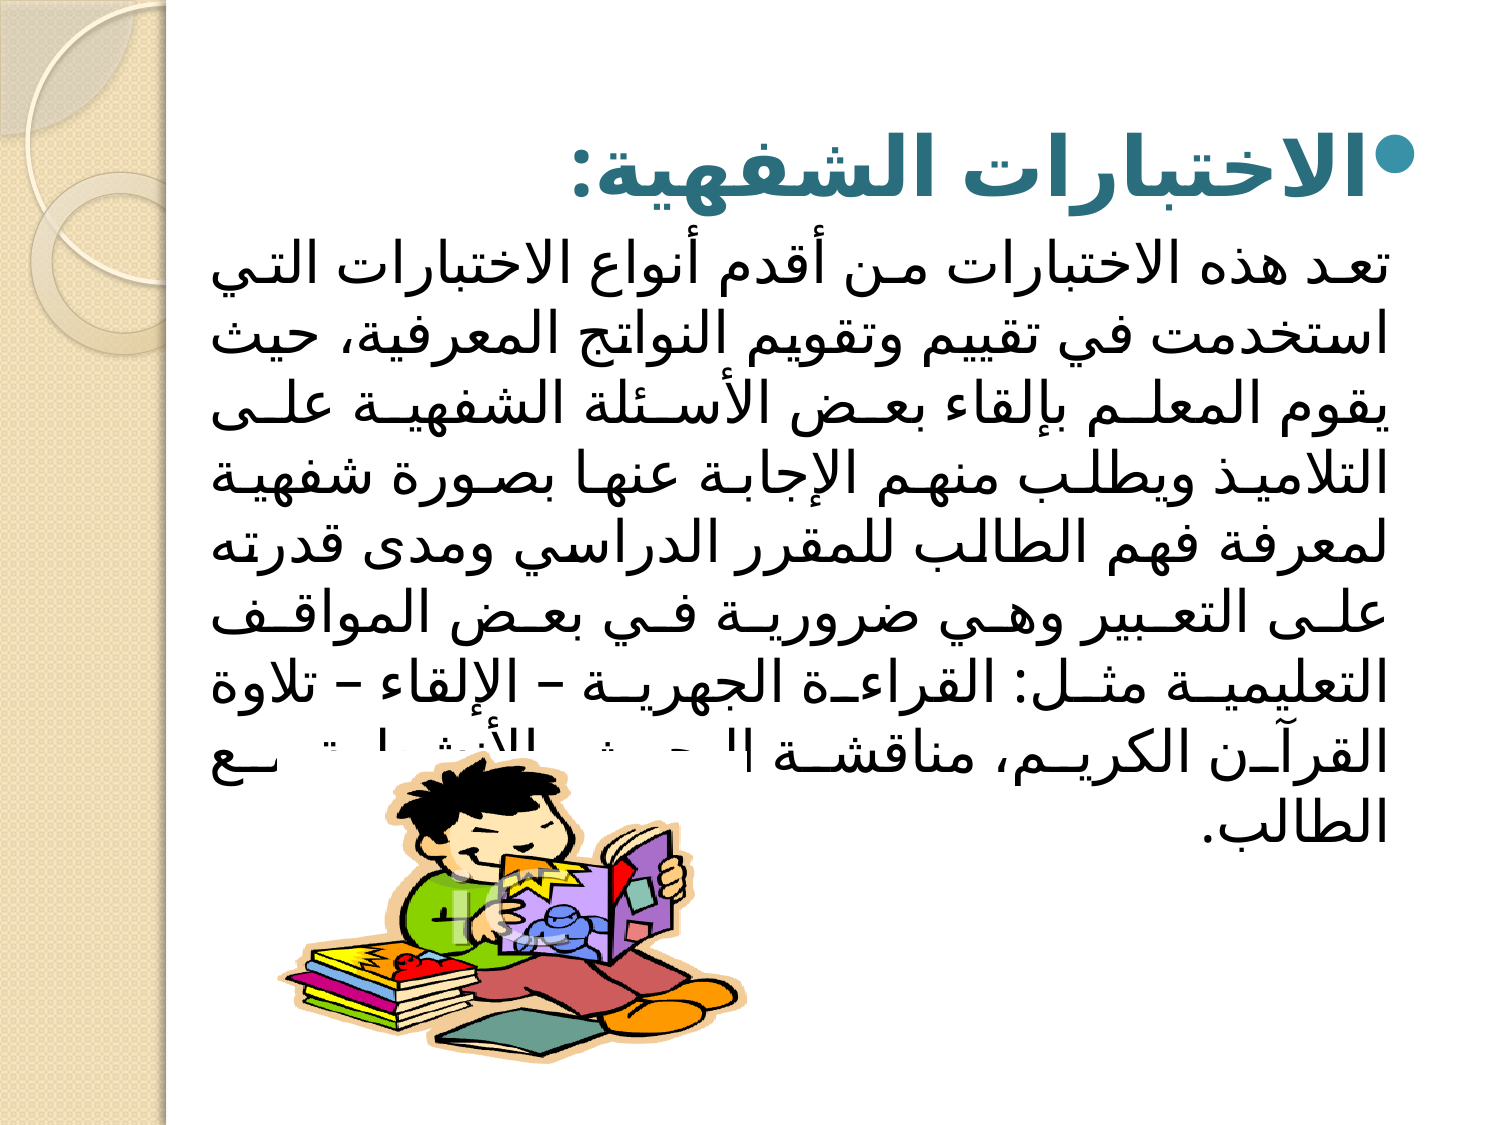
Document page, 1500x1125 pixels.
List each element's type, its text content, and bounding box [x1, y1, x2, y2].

list الاختبارات الشفهية: تعد هذه الاختبارات من أقدم أنواع الاختبارات التي استخدمت في تقييم وتقويم النواتج المعرفية، حيث يقوم المعلم بإلقاء بعض الأسئلة الشفهية على التلاميذ ويطلب منهم الإجابة عنها بصورة شفهية لمعرفة فهم الطالب للمقرر الدراسي ومدى قدرته على التعبير وهي ضرورية في بعض المواقف التعليمية مثل: القراءة الجهرية – الإلقاء – تلاوة القرآن الكريم، مناقشة البحوث والأنشطة مع الطالب. [194, 105, 1466, 1083]
picture [277, 751, 747, 1064]
